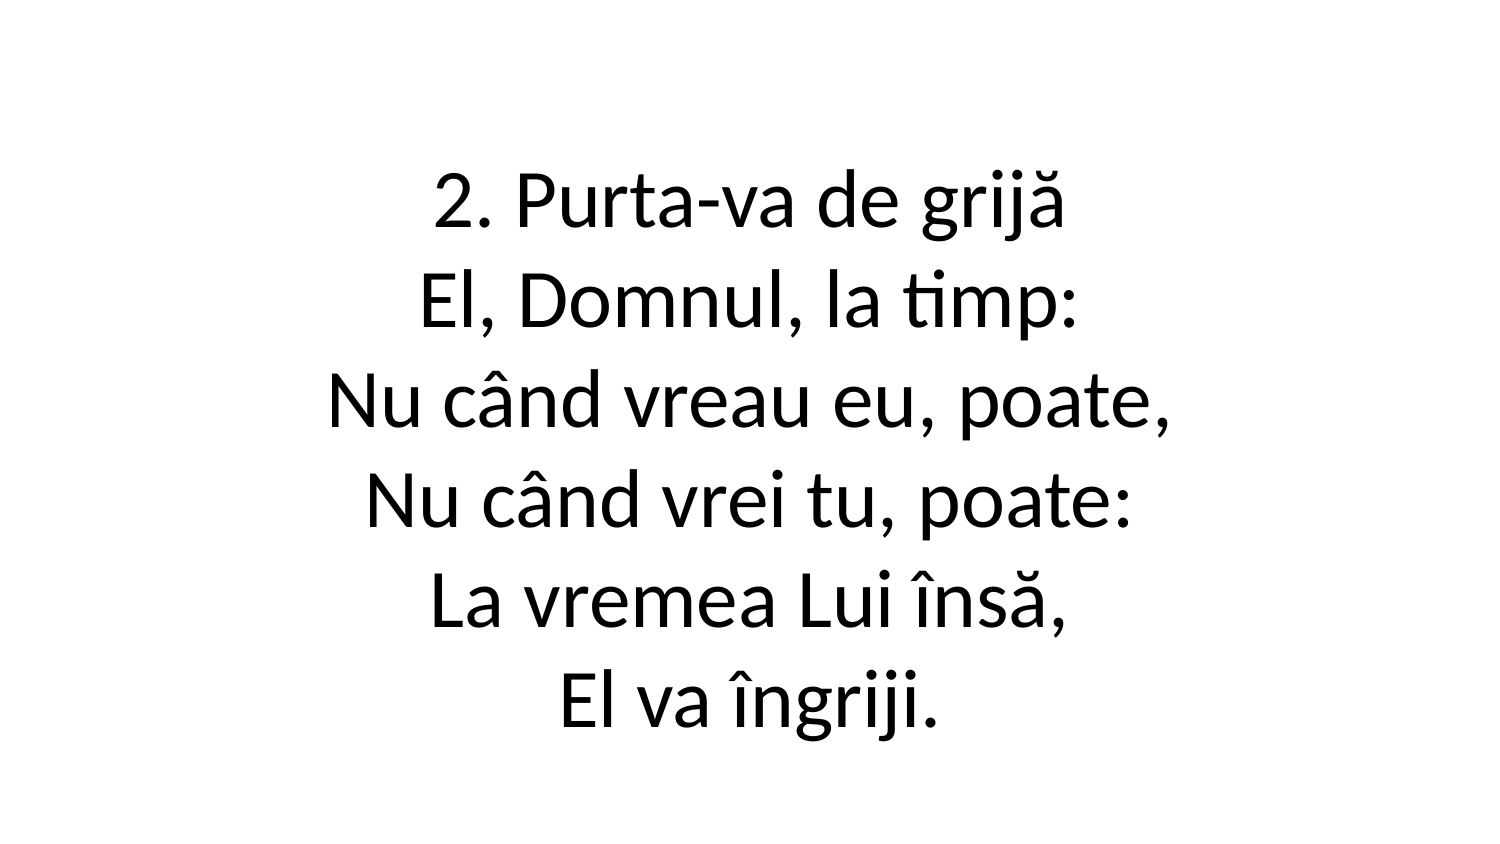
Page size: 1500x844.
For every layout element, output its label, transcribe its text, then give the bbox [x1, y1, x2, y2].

text_box 2. Purta-va de grijă El, Domnul, la timp: Nu când vreau eu, poate, Nu când vrei tu, poate: La vremea Lui însă, El va îngriji. [311, 92, 1189, 752]
